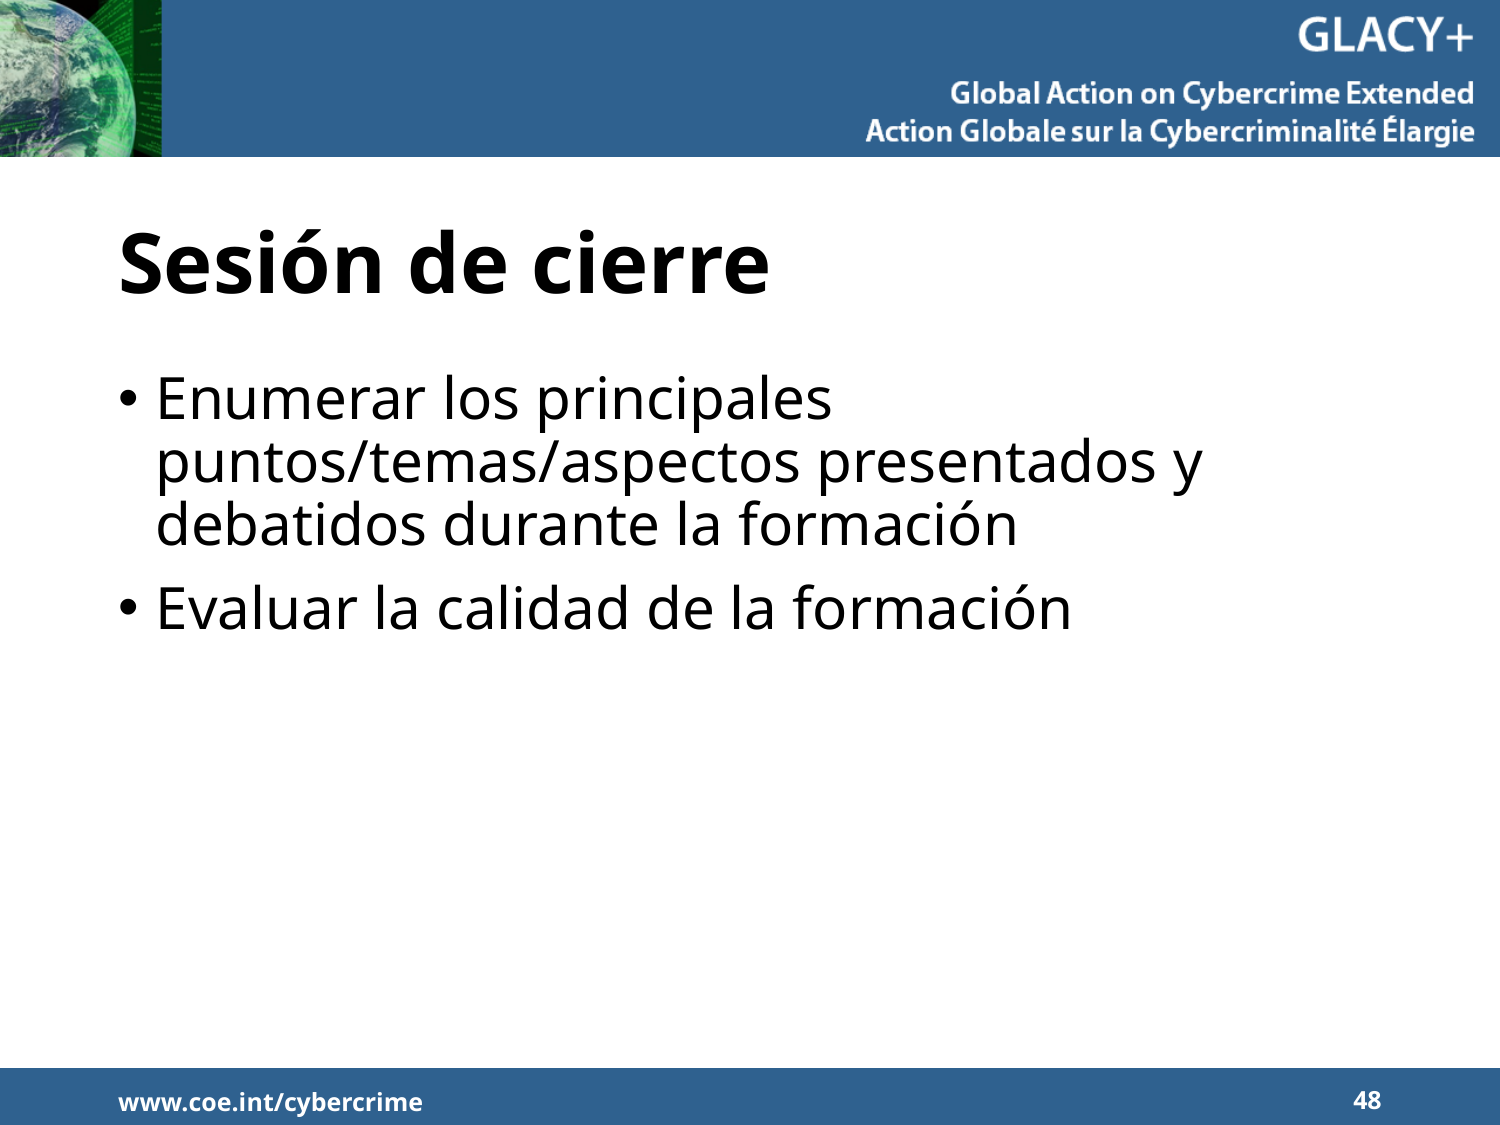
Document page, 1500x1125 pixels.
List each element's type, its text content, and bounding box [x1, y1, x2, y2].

slide_number 48 [1059, 1071, 1397, 1125]
list Enumerar los principales puntos/temas/aspectos presentados y debatidos durante la formación Evaluar la calidad de la formación [103, 362, 1397, 1086]
slide_number www.coe.int/cybercrime [103, 1071, 491, 1125]
title Sesión de cierre [103, 171, 1397, 362]
picture [0, 0, 1500, 157]
